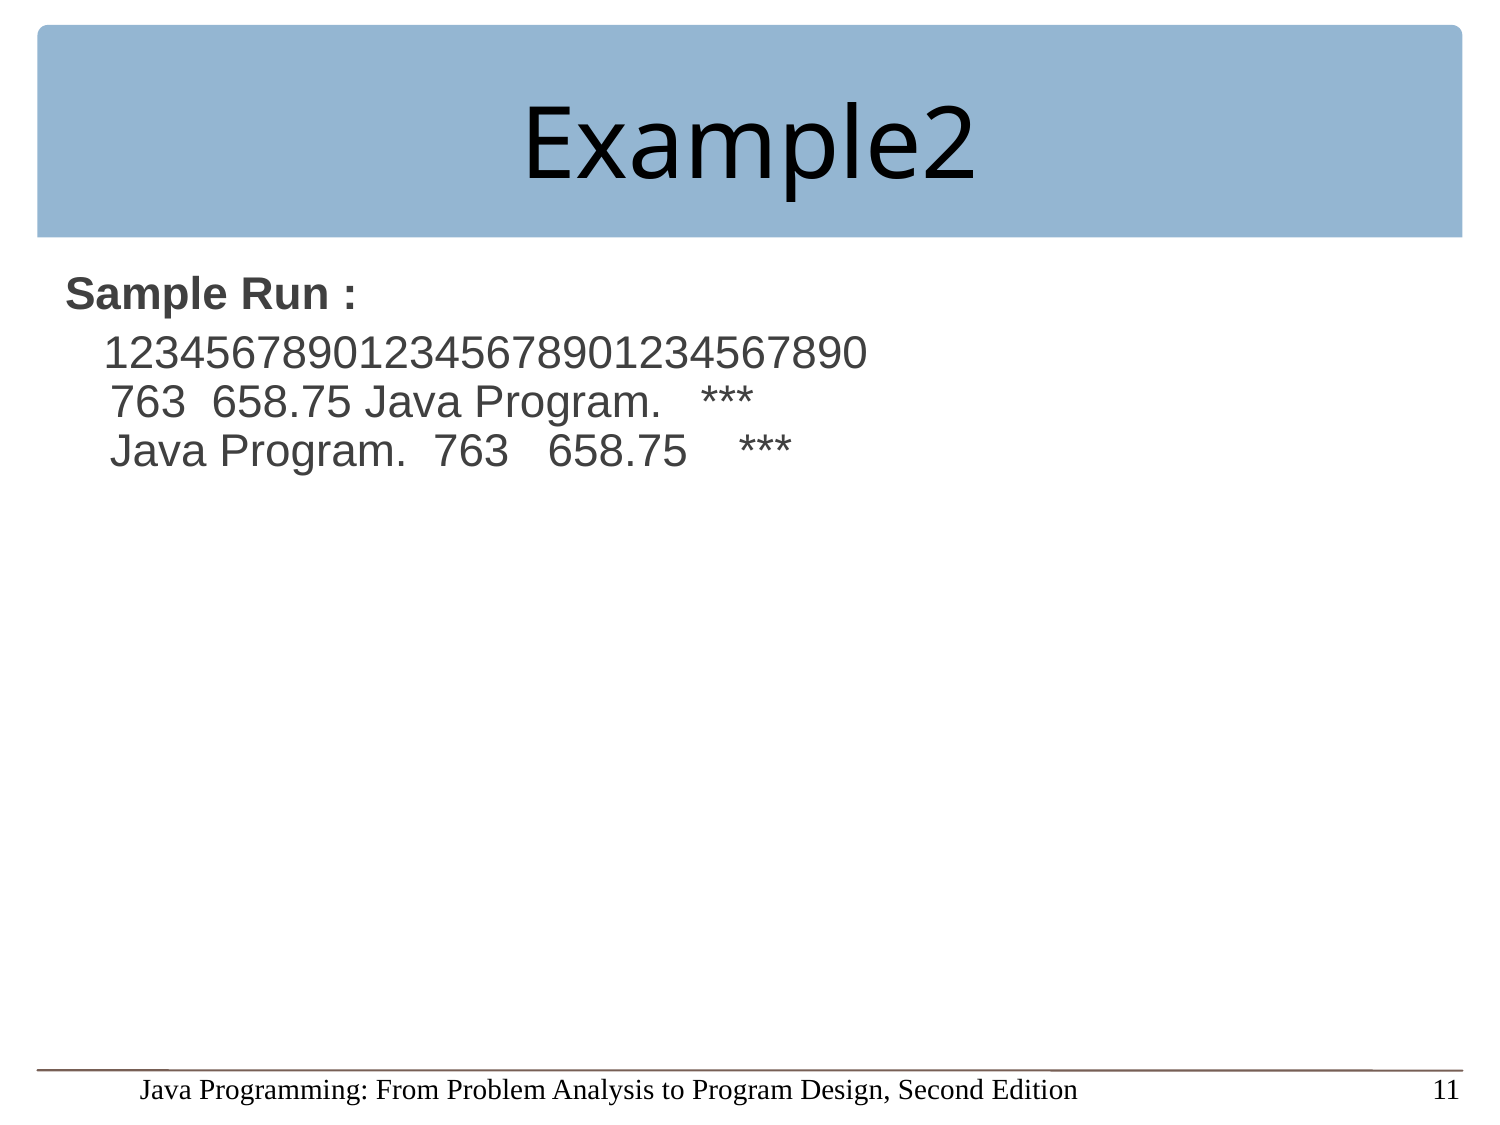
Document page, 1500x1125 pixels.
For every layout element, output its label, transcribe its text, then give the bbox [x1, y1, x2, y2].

title Example2 [49, 44, 1451, 233]
list Sample Run : 123456789012345678901234567890 763 658.75 Java Program. *** Java Program. 763 658.75 *** [49, 262, 1451, 1051]
text_box Java Programming: From Problem Analysis to Program Design, Second Edition [125, 1062, 1275, 1100]
text_box 11 [1275, 1062, 1475, 1100]
